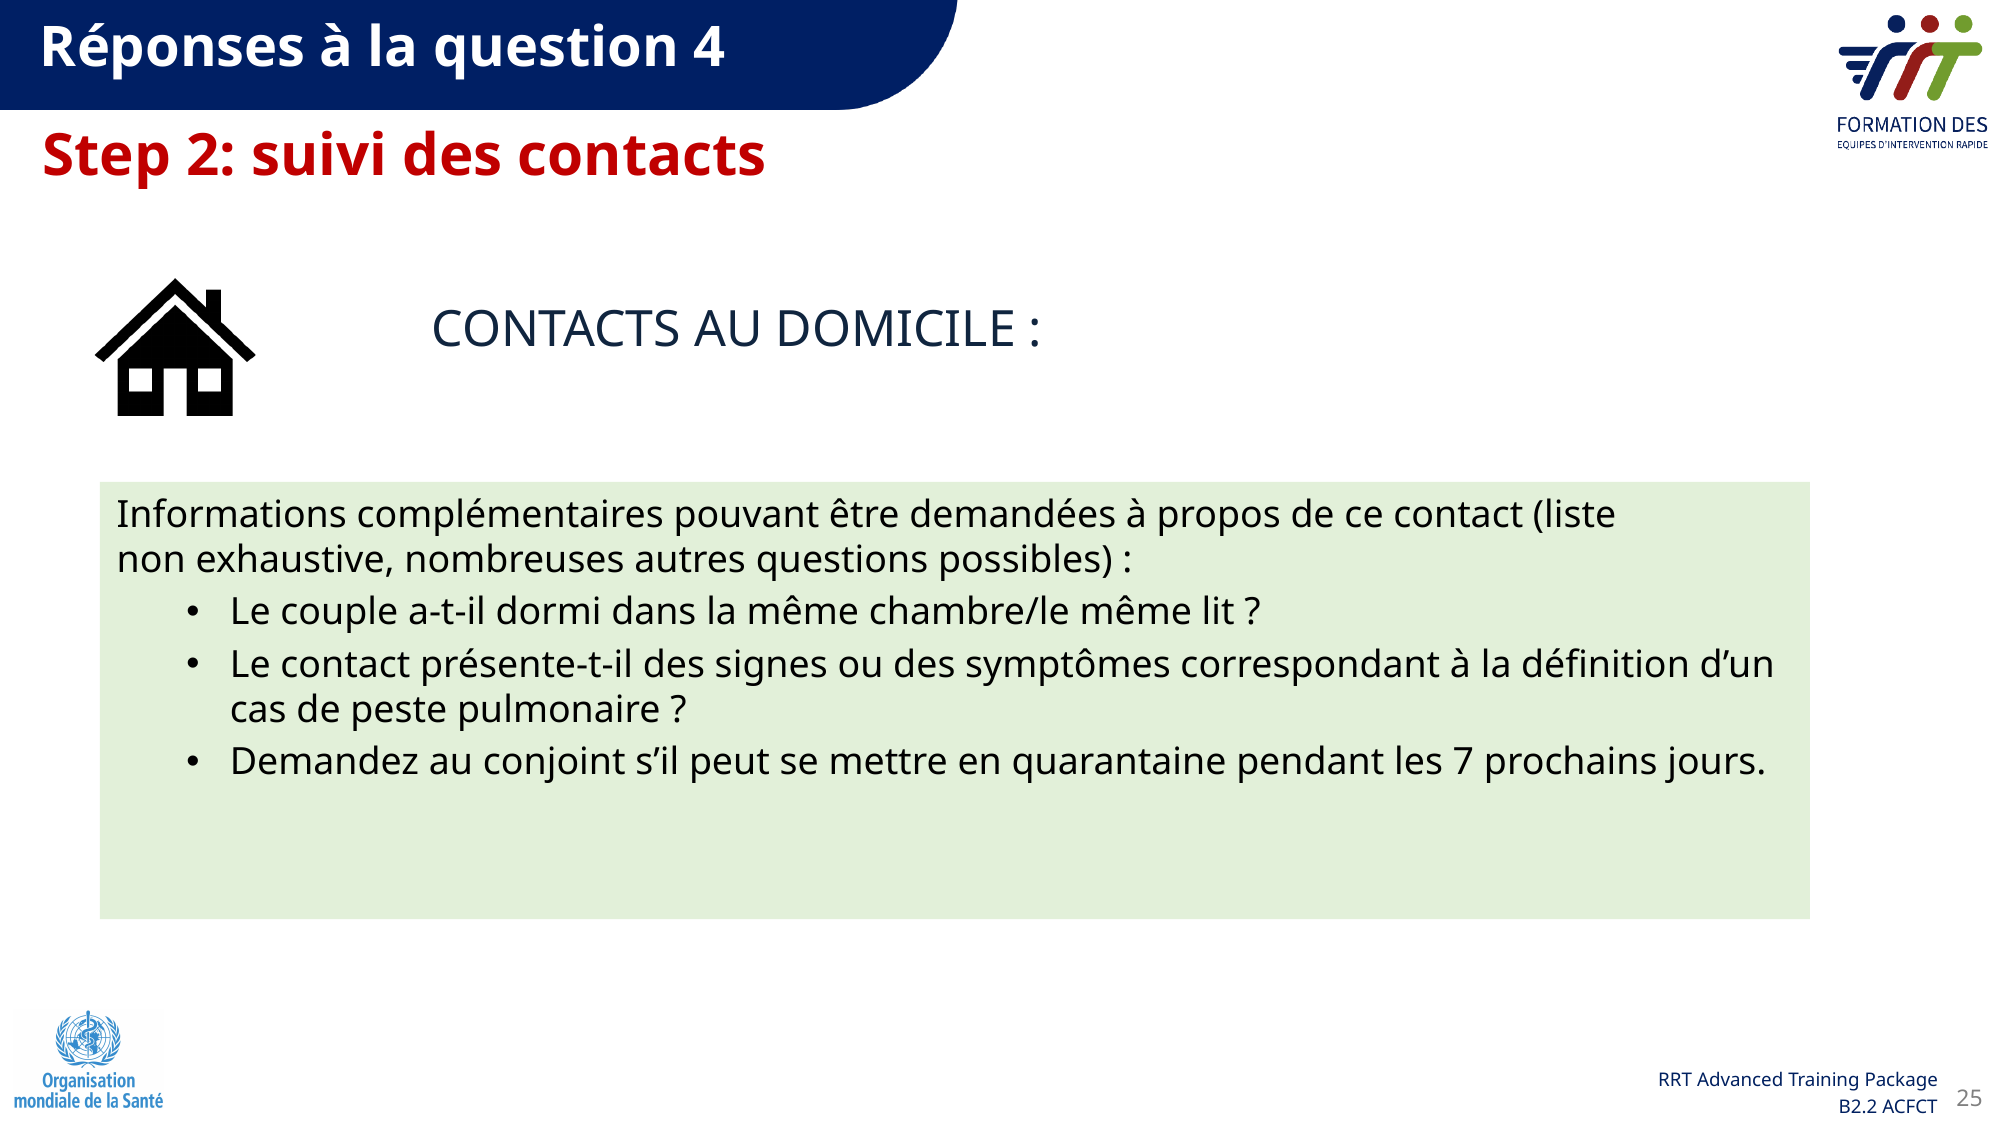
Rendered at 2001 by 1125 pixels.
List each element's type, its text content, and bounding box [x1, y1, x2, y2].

picture [0, 0, 958, 110]
text_box Réponses à la question 4 [32, 10, 955, 86]
text_box Step 2: suivi des contacts [42, 117, 1681, 188]
list CONTACTS AU DOMICILE : [423, 295, 1774, 481]
picture [13, 1009, 164, 1109]
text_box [99, 481, 1811, 920]
picture [1837, 14, 1988, 150]
picture [83, 255, 267, 439]
